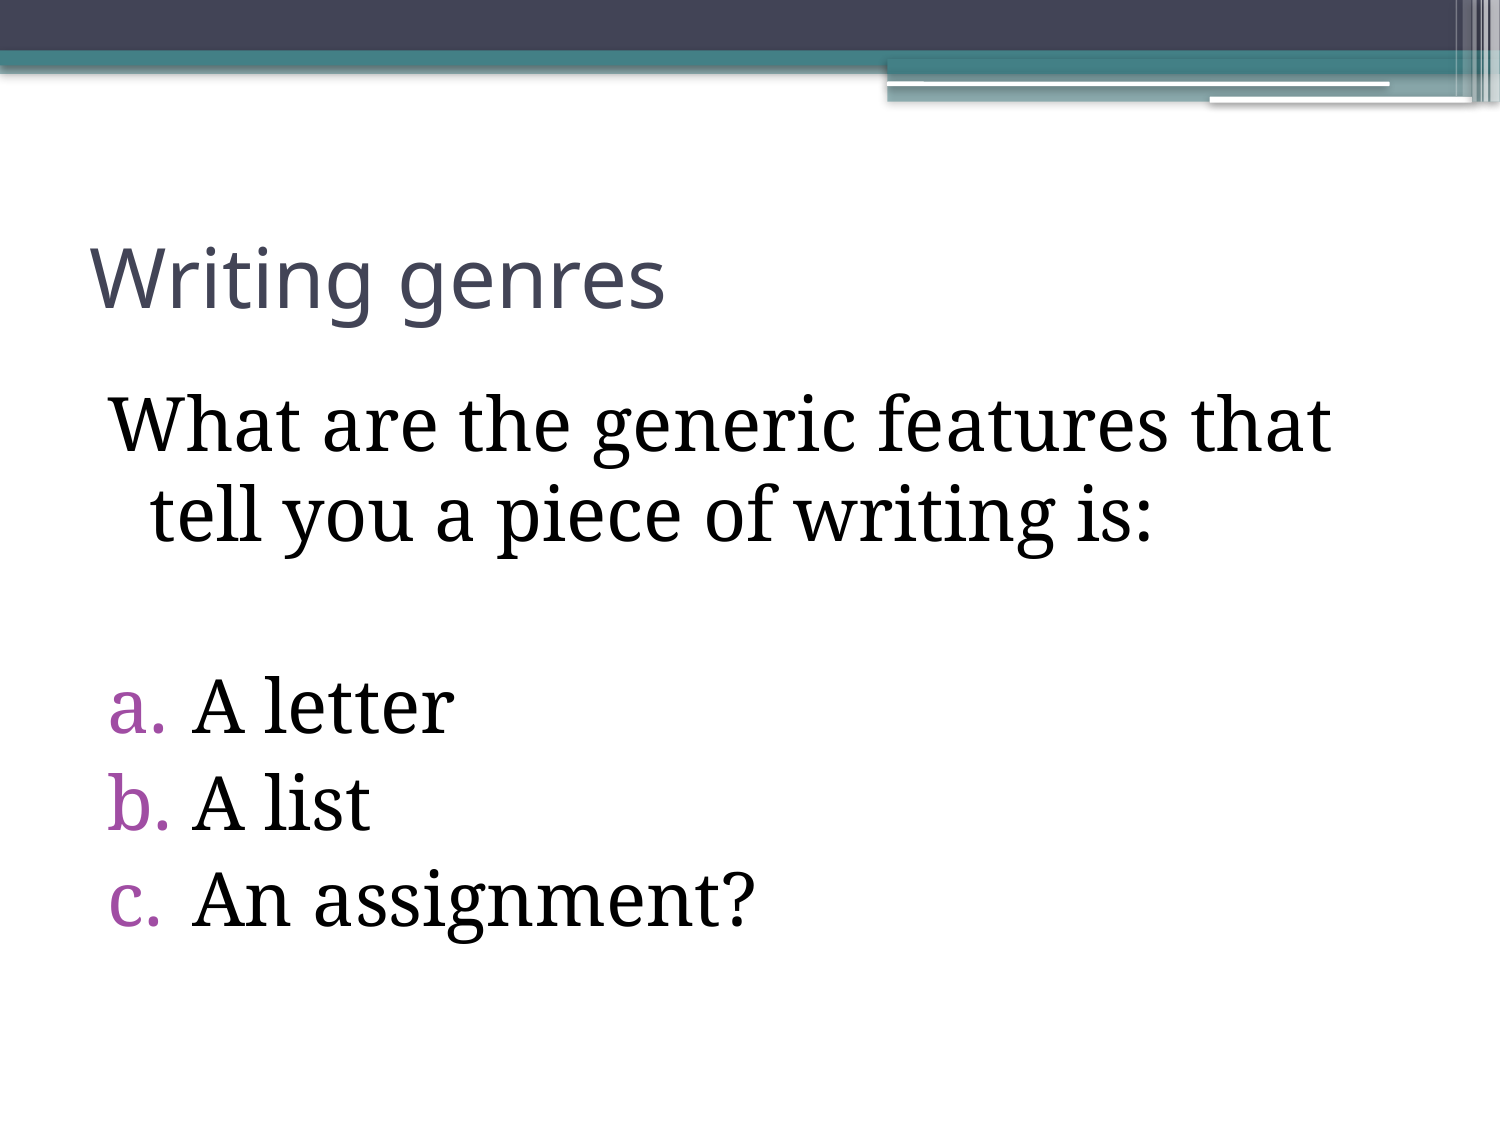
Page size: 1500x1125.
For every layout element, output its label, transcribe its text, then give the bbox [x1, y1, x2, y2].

list What are the generic features that tell you a piece of writing is: A letter A list An assignment? [75, 368, 1425, 1079]
title Writing genres [75, 187, 1425, 363]
